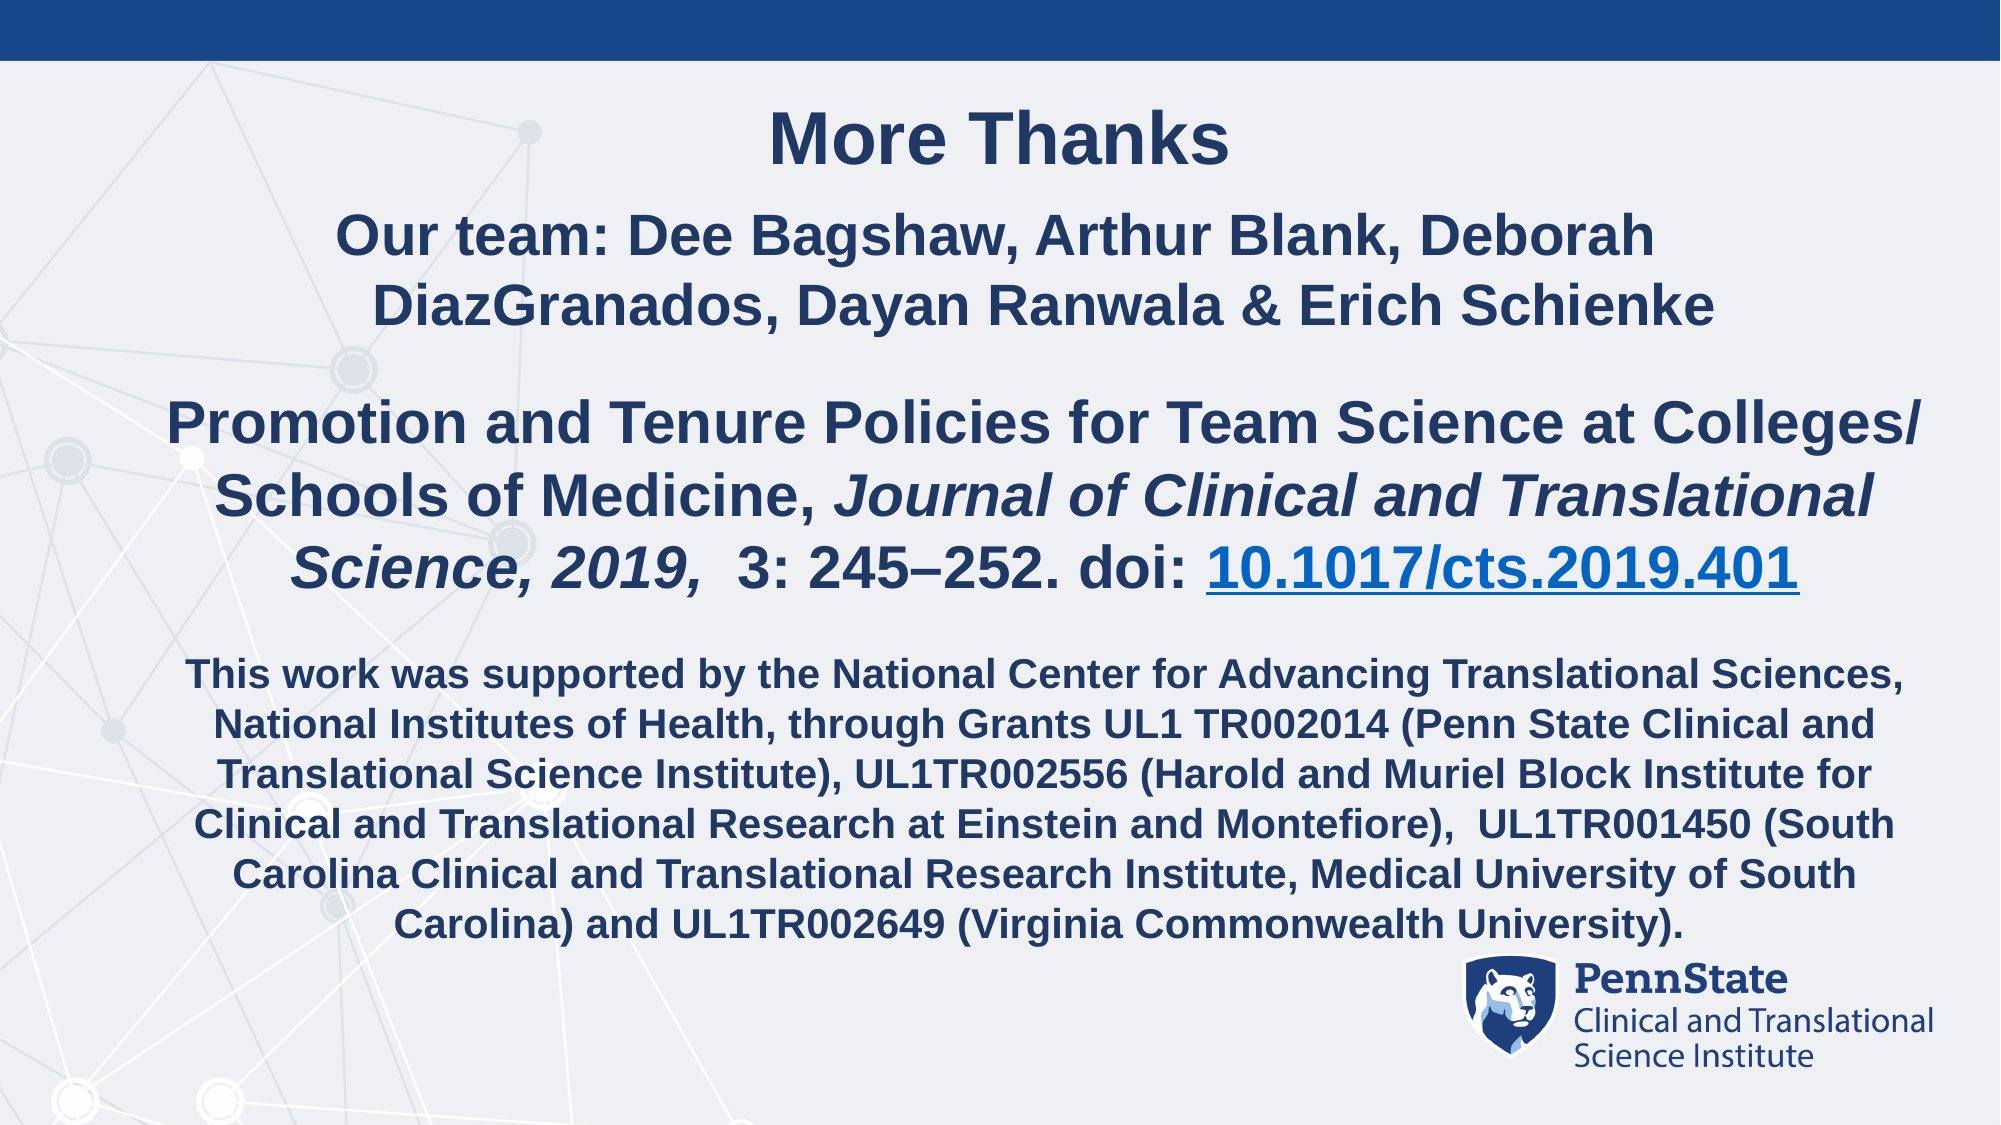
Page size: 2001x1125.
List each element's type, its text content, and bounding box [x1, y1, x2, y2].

list Our team: Dee Bagshaw, Arthur Blank, Deborah DiazGranados, Dayan Ranwala & Erich Schienke Promotion and Tenure Policies for Team Science at Colleges/ Schools of Medicine, Journal of Clinical and Translational Science, 2019, 3: 245–252. doi: 10.1017/cts.2019.401 This work was supported by the National Center for Advancing Translational Sciences, National Institutes of Health, through Grants UL1 TR002014 (Penn State Clinical and Translational Science Institute), UL1TR002556 (Harold and Muriel Block Institute for Clinical and Translational Research at Einstein and Montefiore), UL1TR001450 (South Carolina Clinical and Translational Research Institute, Medical University of South Carolina) and UL1TR002649 (Virginia Commonwealth University). [137, 189, 1953, 1000]
title More Thanks [137, 68, 1863, 189]
picture [0, 0, 2000, 1125]
